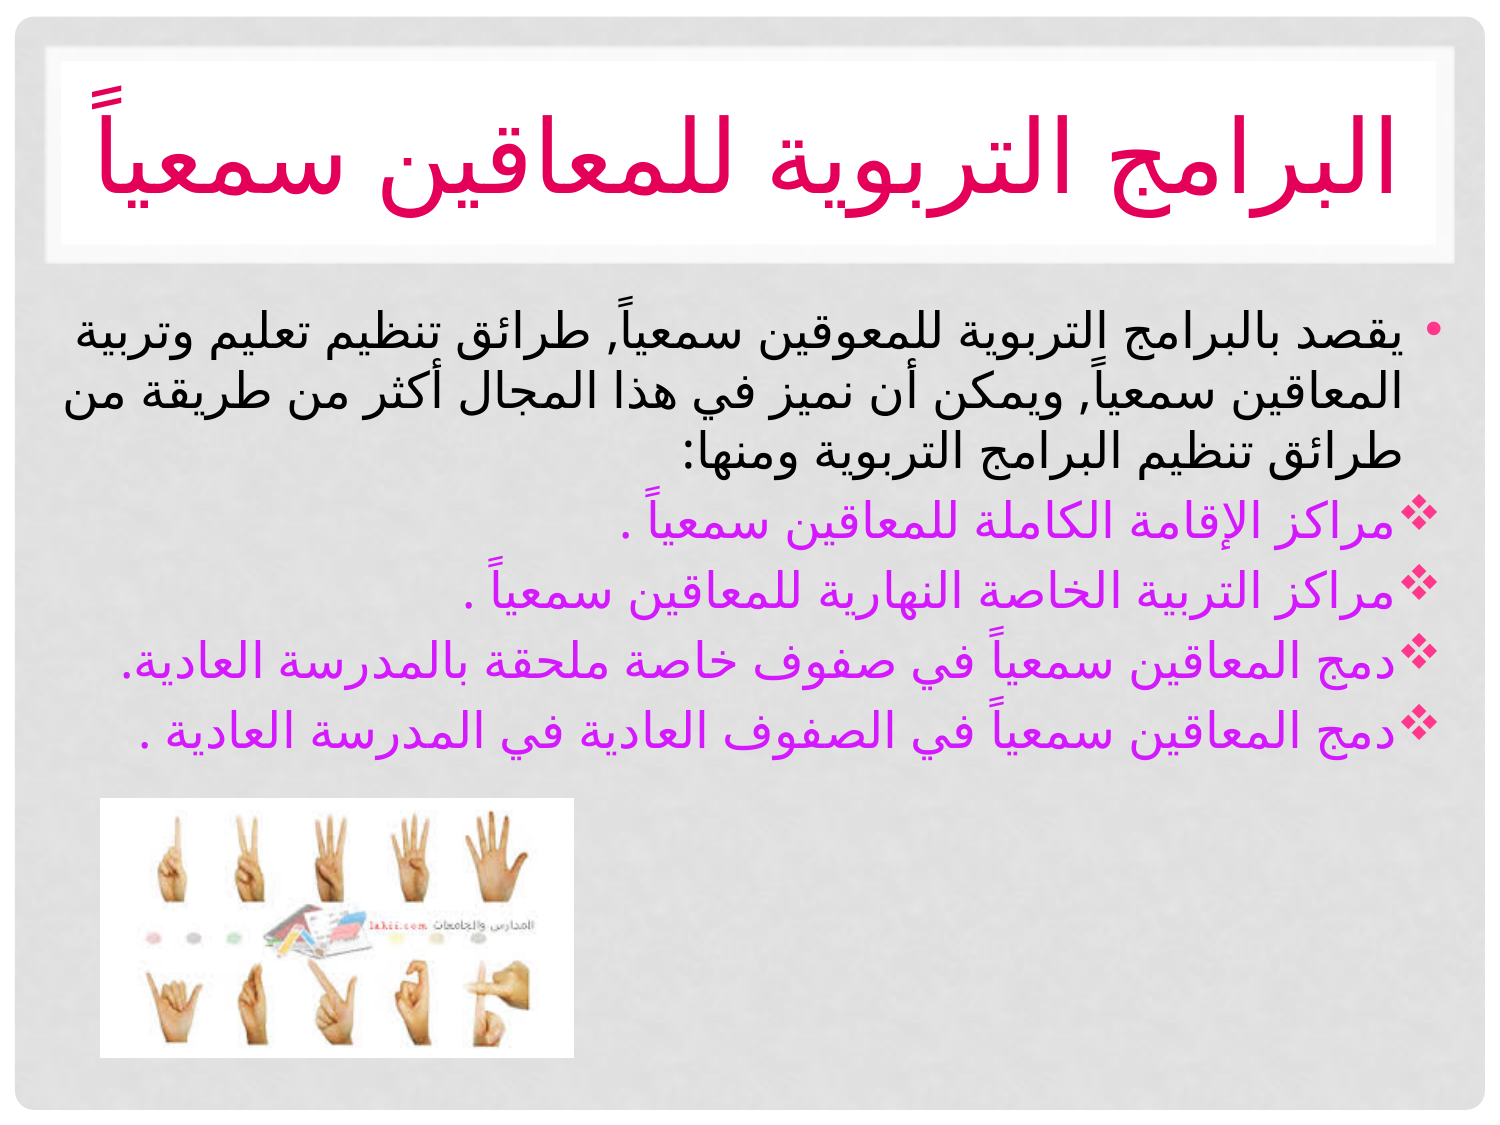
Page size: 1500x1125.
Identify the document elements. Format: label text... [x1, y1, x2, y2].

picture [100, 798, 574, 1059]
list يقصد بالبرامج التربوية للمعوقين سمعياً, طرائق تنظيم تعليم وتربية المعاقين سمعياً, ويمكن أن نميز في هذا المجال أكثر من طريقة من طرائق تنظيم البرامج التربوية ومنها: مراكز الإقامة الكاملة للمعاقين سمعياً . مراكز التربية الخاصة النهارية للمعاقين سمعياً . دمج المعاقين سمعياً في صفوف خاصة ملحقة بالمدرسة العادية. دمج المعاقين سمعياً في الصفوف العادية في المدرسة العادية . [29, 290, 1477, 1074]
title البرامج التربوية للمعاقين سمعياً [69, 66, 1425, 238]
